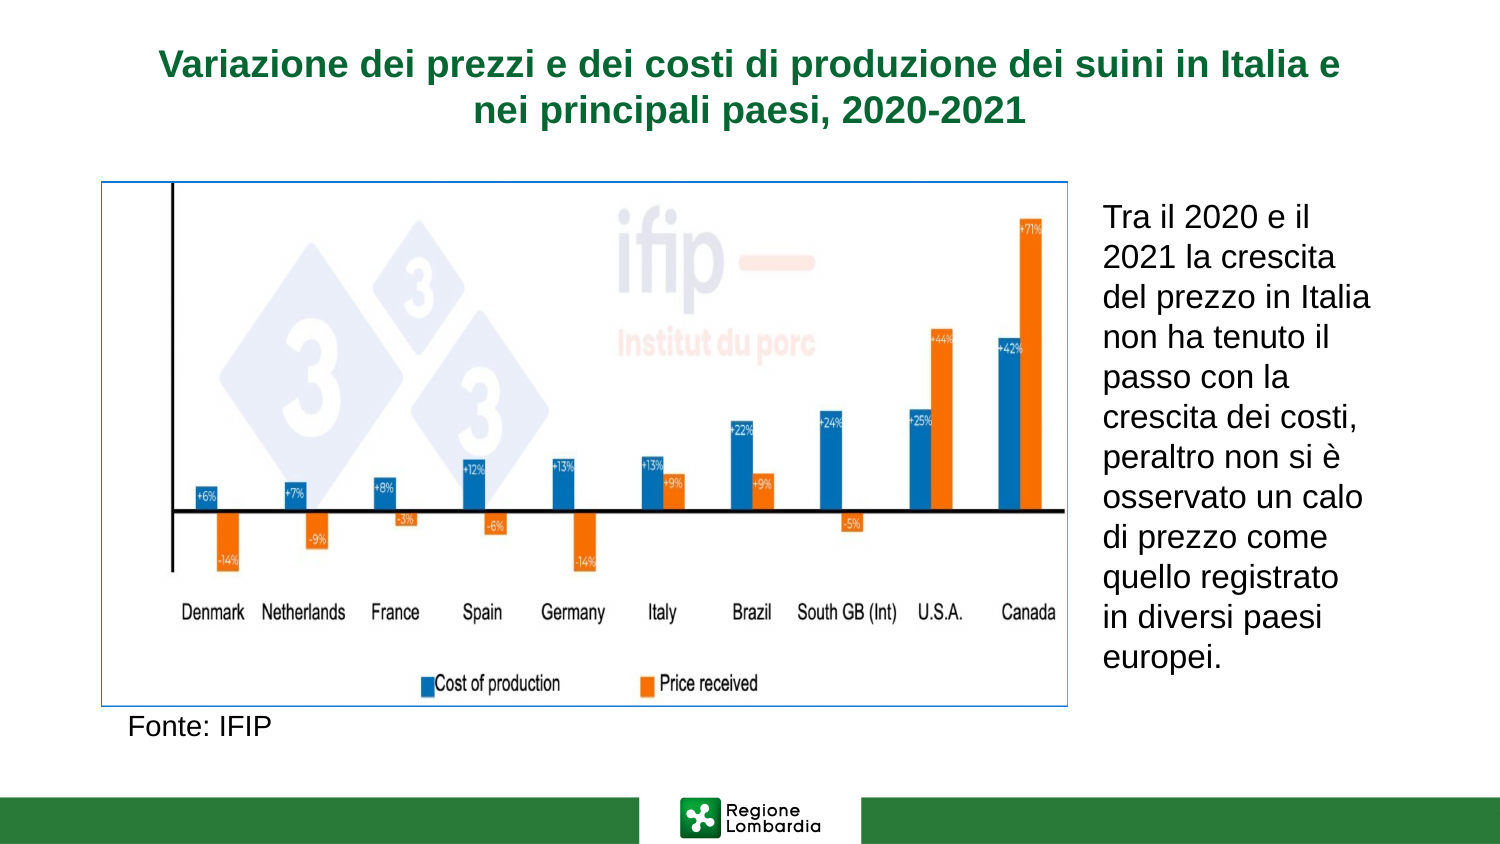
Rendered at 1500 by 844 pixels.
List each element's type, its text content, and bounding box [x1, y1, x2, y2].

title Variazione dei prezzi e dei costi di produzione dei suini in Italia e nei principali paesi, 2020-2021 [112, 30, 1388, 139]
subtitle Tra il 2020 e il 2021 la crescita del prezzo in Italia non ha tenuto il passo con la crescita dei costi, peraltro non si è osservato un calo di prezzo come quello registrato in diversi paesi europei. [1087, 188, 1388, 732]
text_box Fonte: IFIP [112, 716, 288, 750]
picture [0, 0, 1500, 844]
